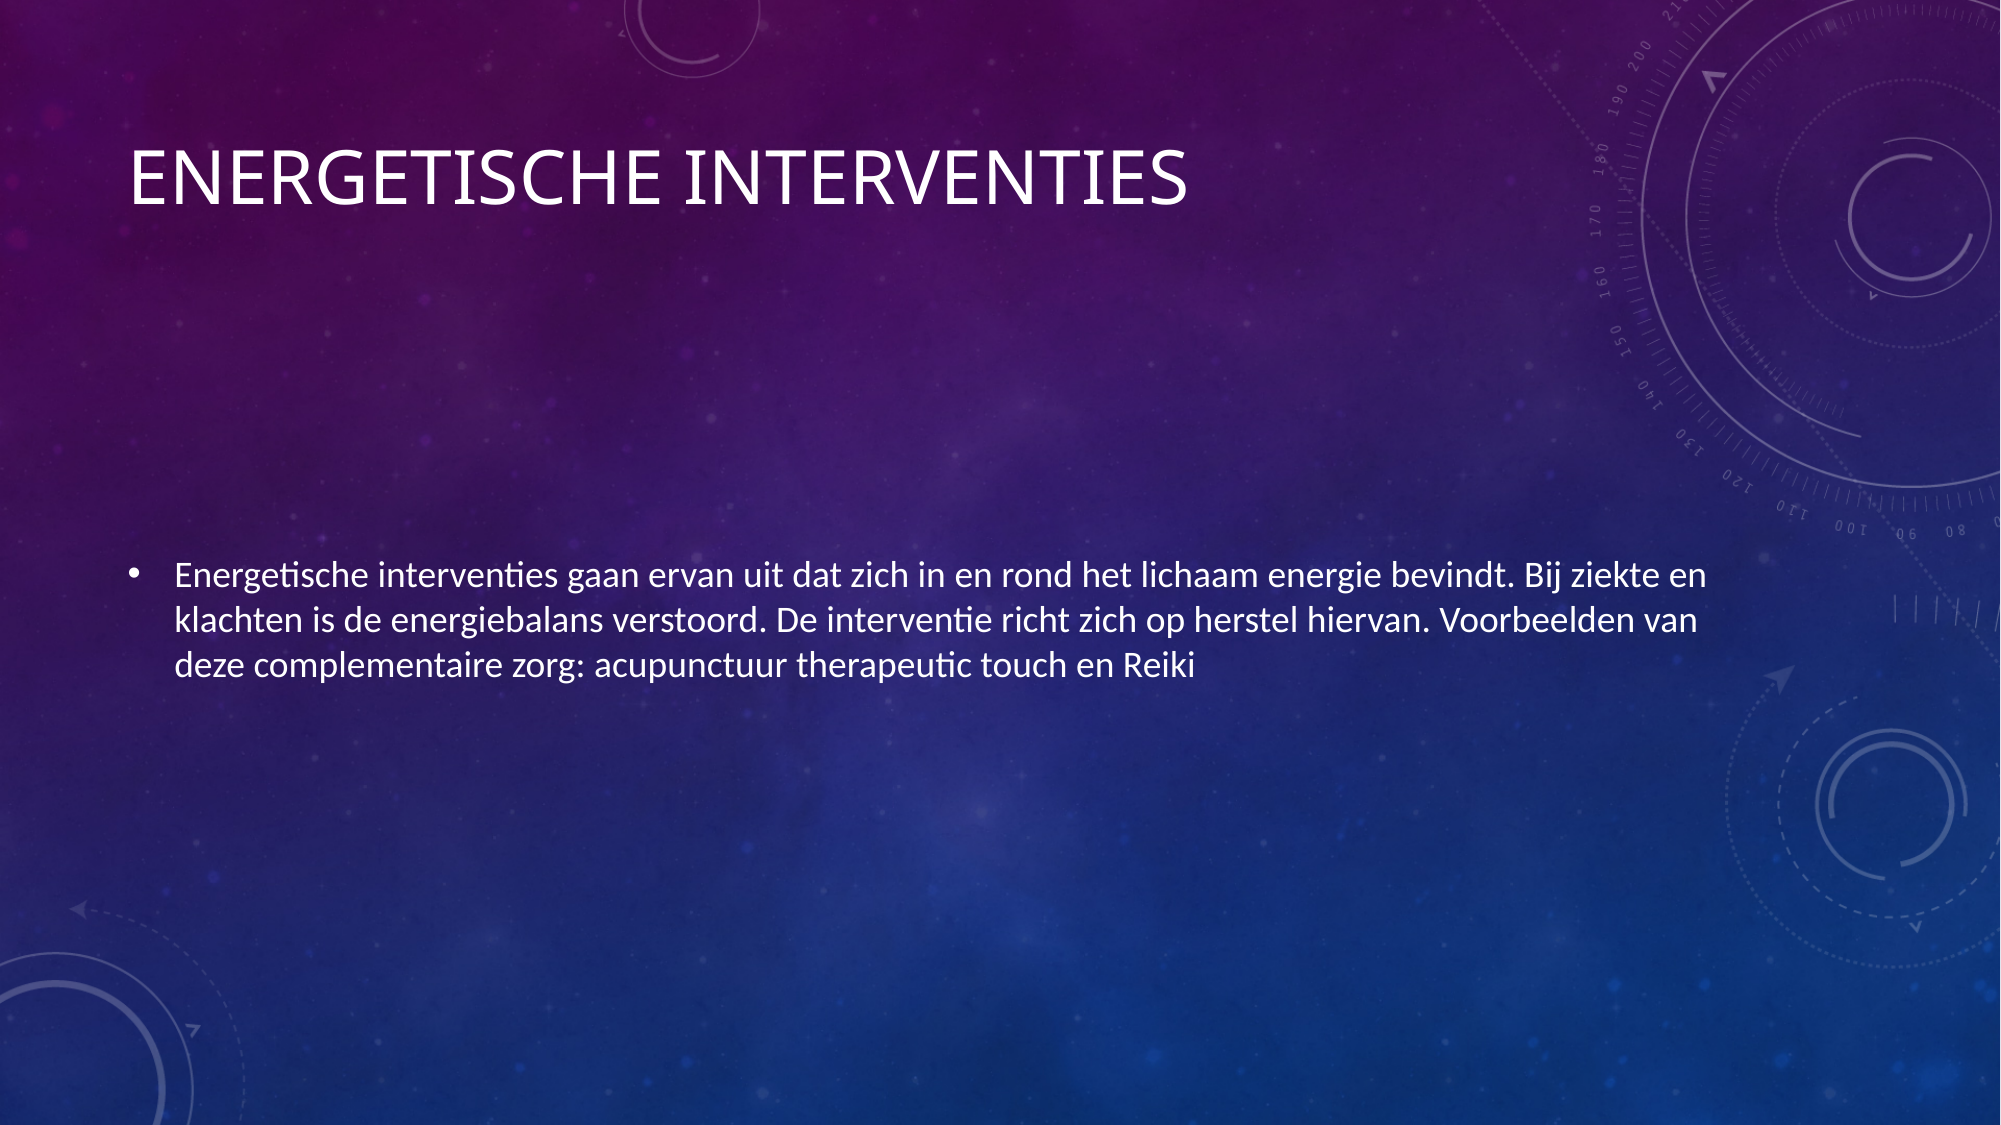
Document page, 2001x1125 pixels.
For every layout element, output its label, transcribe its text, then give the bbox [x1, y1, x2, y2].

list Energetische interventies gaan ervan uit dat zich in en rond het lichaam energie bevindt. Bij ziekte en klachten is de energiebalans verstoord. De interventie richt zich op herstel hiervan. Voorbeelden van deze complementaire zorg: acupunctuur therapeutic touch en Reiki [112, 351, 1775, 950]
picture [0, 0, 2001, 1125]
title Energetische interventies [112, 99, 1775, 339]
